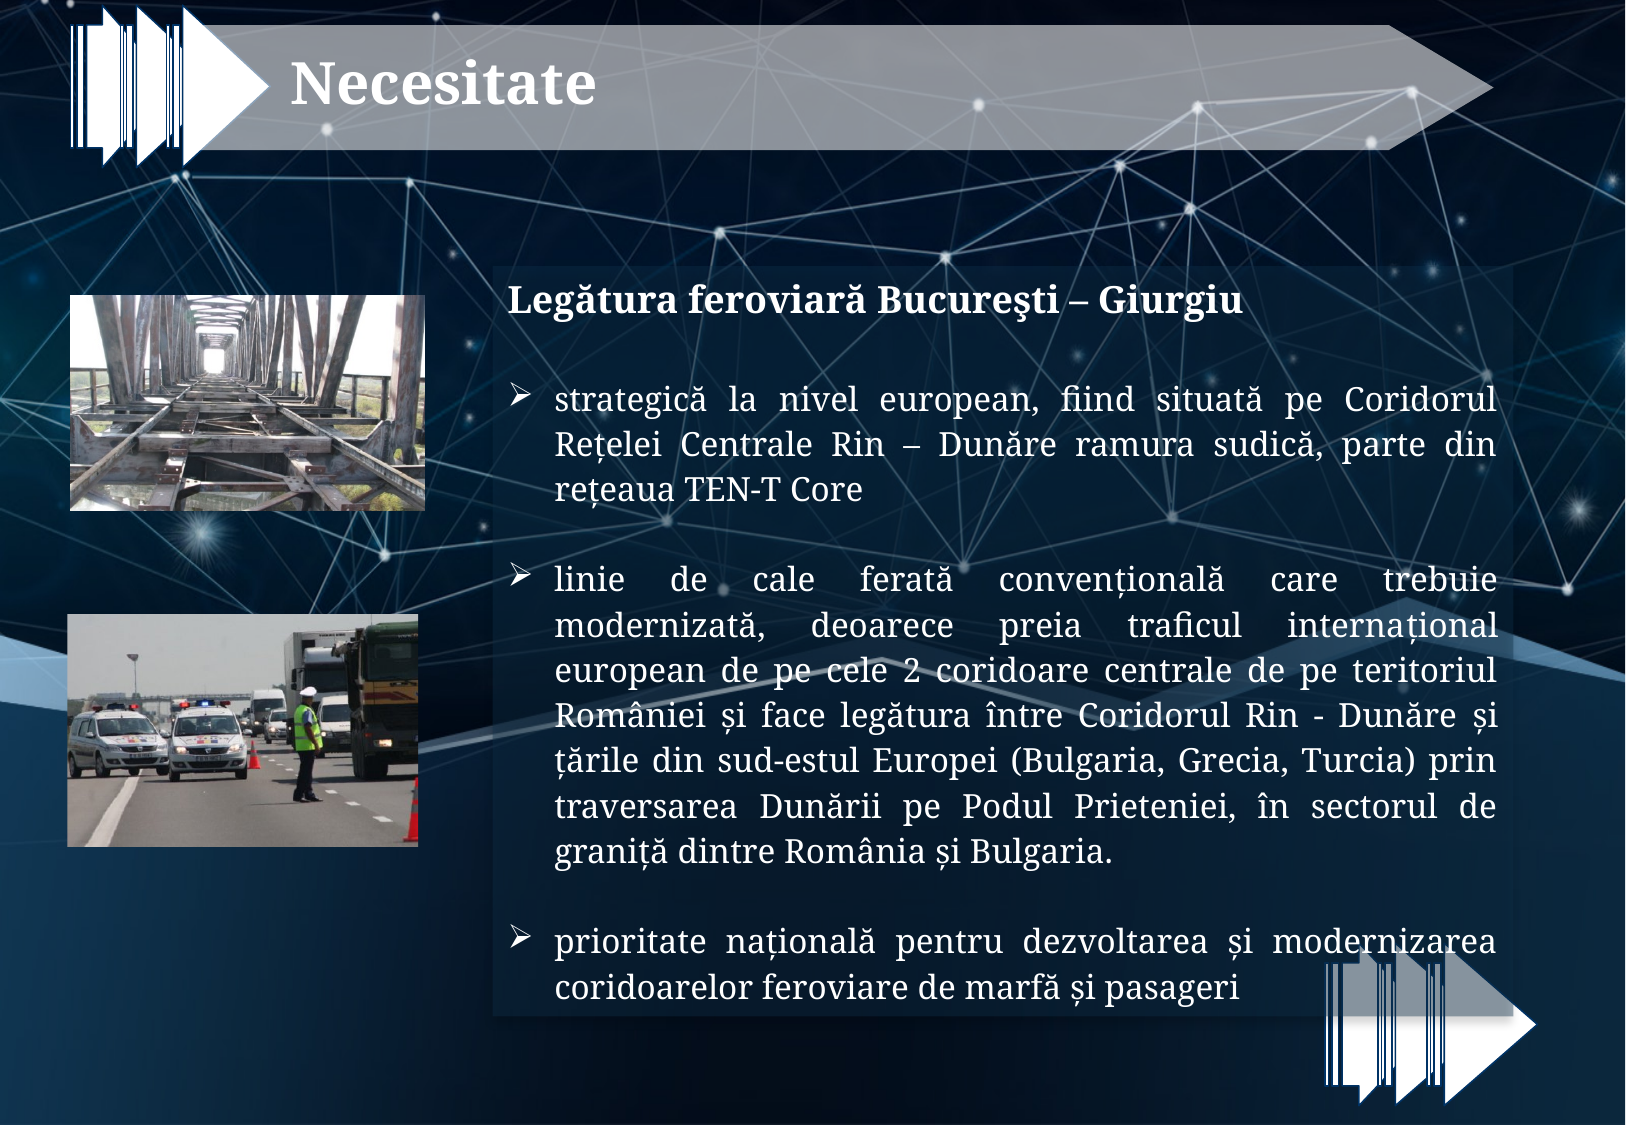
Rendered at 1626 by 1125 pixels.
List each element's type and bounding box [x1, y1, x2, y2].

text_box [70, 4, 1538, 1106]
picture [18, 369, 24, 376]
picture [0, 0, 1626, 1125]
